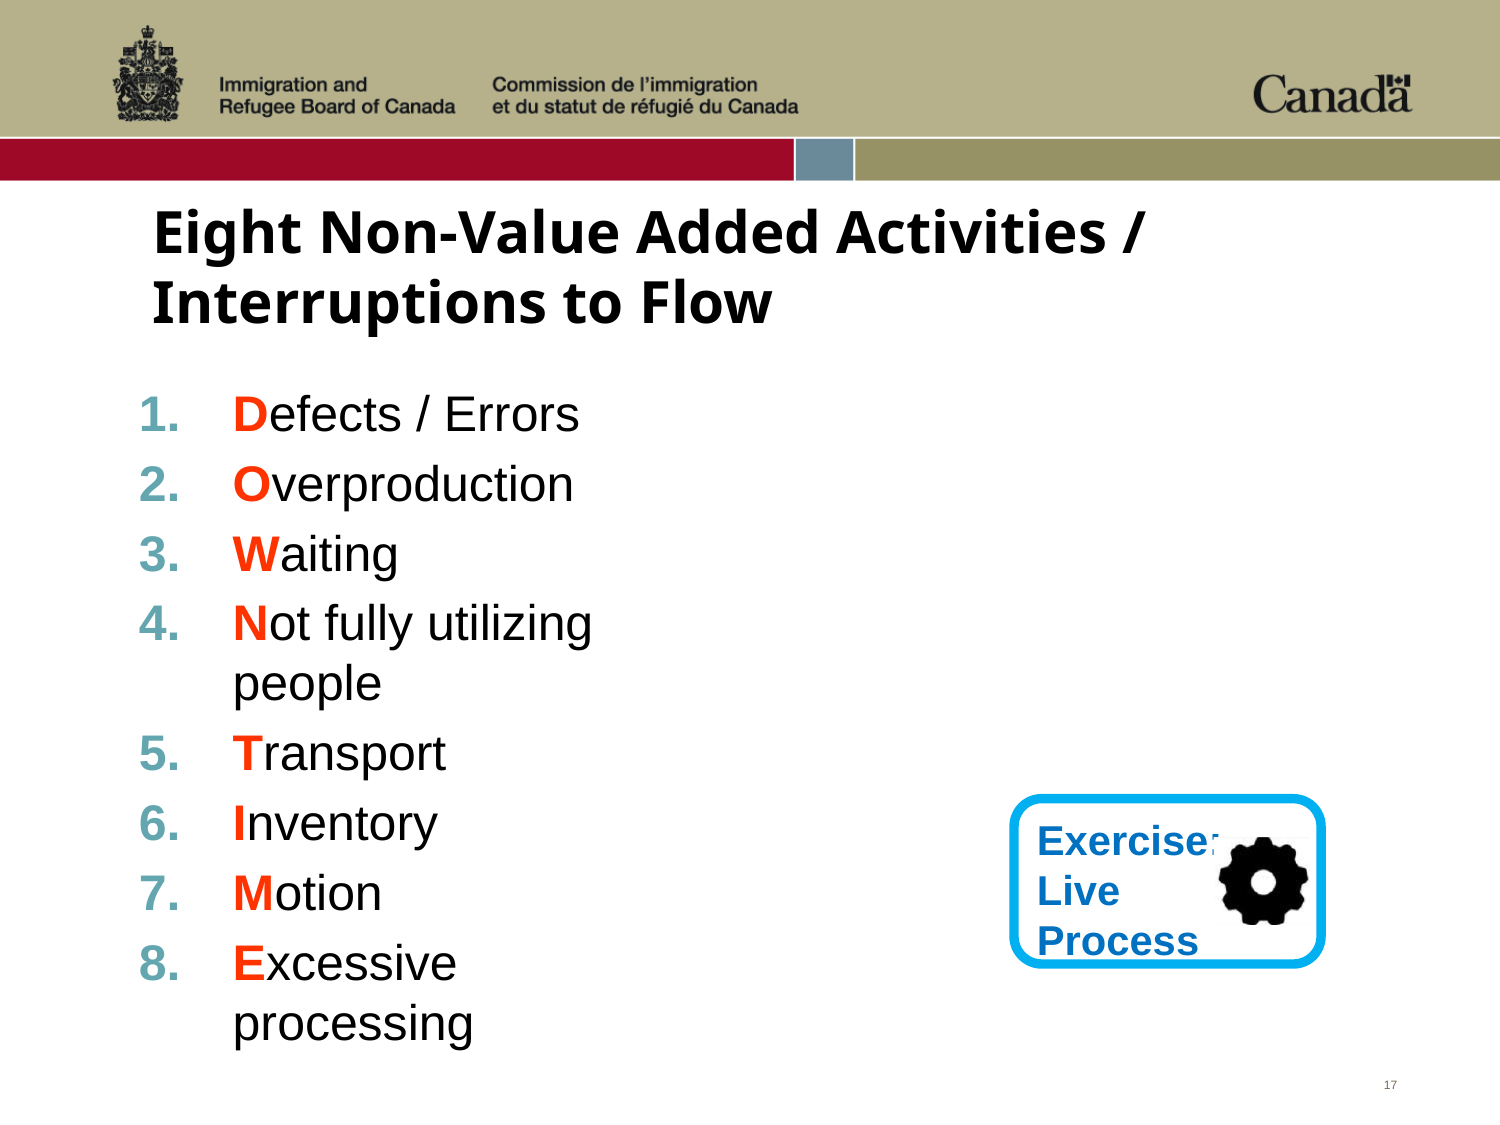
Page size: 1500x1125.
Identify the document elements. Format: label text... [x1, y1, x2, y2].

list Defects / Errors Overproduction Waiting Not fully utilizing people Transport Inventory Motion Excessive processing [123, 373, 718, 911]
slide_number 17 [1100, 1025, 1413, 1100]
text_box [1013, 798, 1322, 965]
picture [0, 0, 1500, 1125]
title Eight Non-Value Added Activities / Interruptions to Flow [137, 187, 1350, 375]
